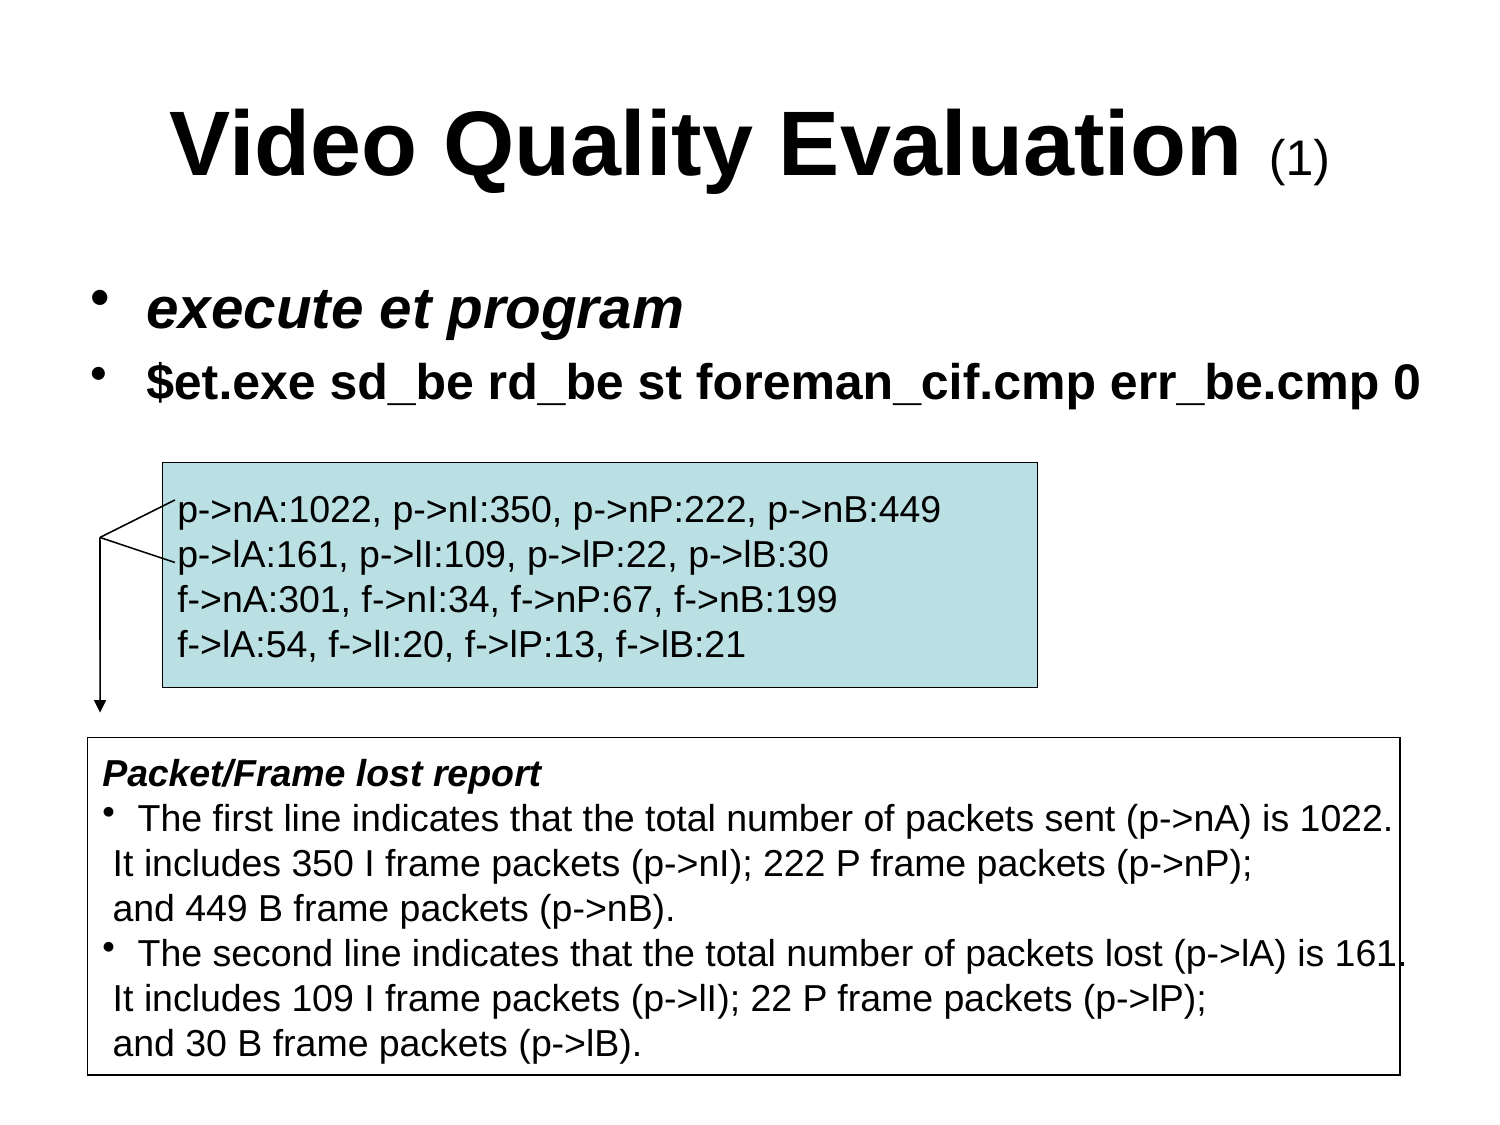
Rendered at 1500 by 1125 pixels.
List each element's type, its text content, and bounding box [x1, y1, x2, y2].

text_box Packet/Frame lost report The first line indicates that the total number of packets sent (p->nA) is 1022. It includes 350 I frame packets (p->nI); 222 P frame packets (p->nP); and 449 B frame packets (p->nB). The second line indicates that the total number of packets lost (p->lA) is 161. It includes 109 I frame packets (p->lI); 22 P frame packets (p->lP); and 30 B frame packets (p->lB). [87, 737, 1400, 1075]
list execute et program $et.exe sd_be rd_be st foreman_cif.cmp err_be.cmp 0 [74, 262, 1451, 1006]
title Video Quality Evaluation (1) [74, 44, 1426, 233]
text_box p->nA:1022, p->nI:350, p->nP:222, p->nB:449 p->lA:161, p->lI:109, p->lP:22, p->lB:30 f->nA:301, f->nI:34, f->nP:67, f->nB:199 f->lA:54, f->lI:20, f->lP:13, f->lB:21 [162, 462, 1038, 688]
text_box [99, 500, 162, 561]
text_box [93, 537, 107, 713]
